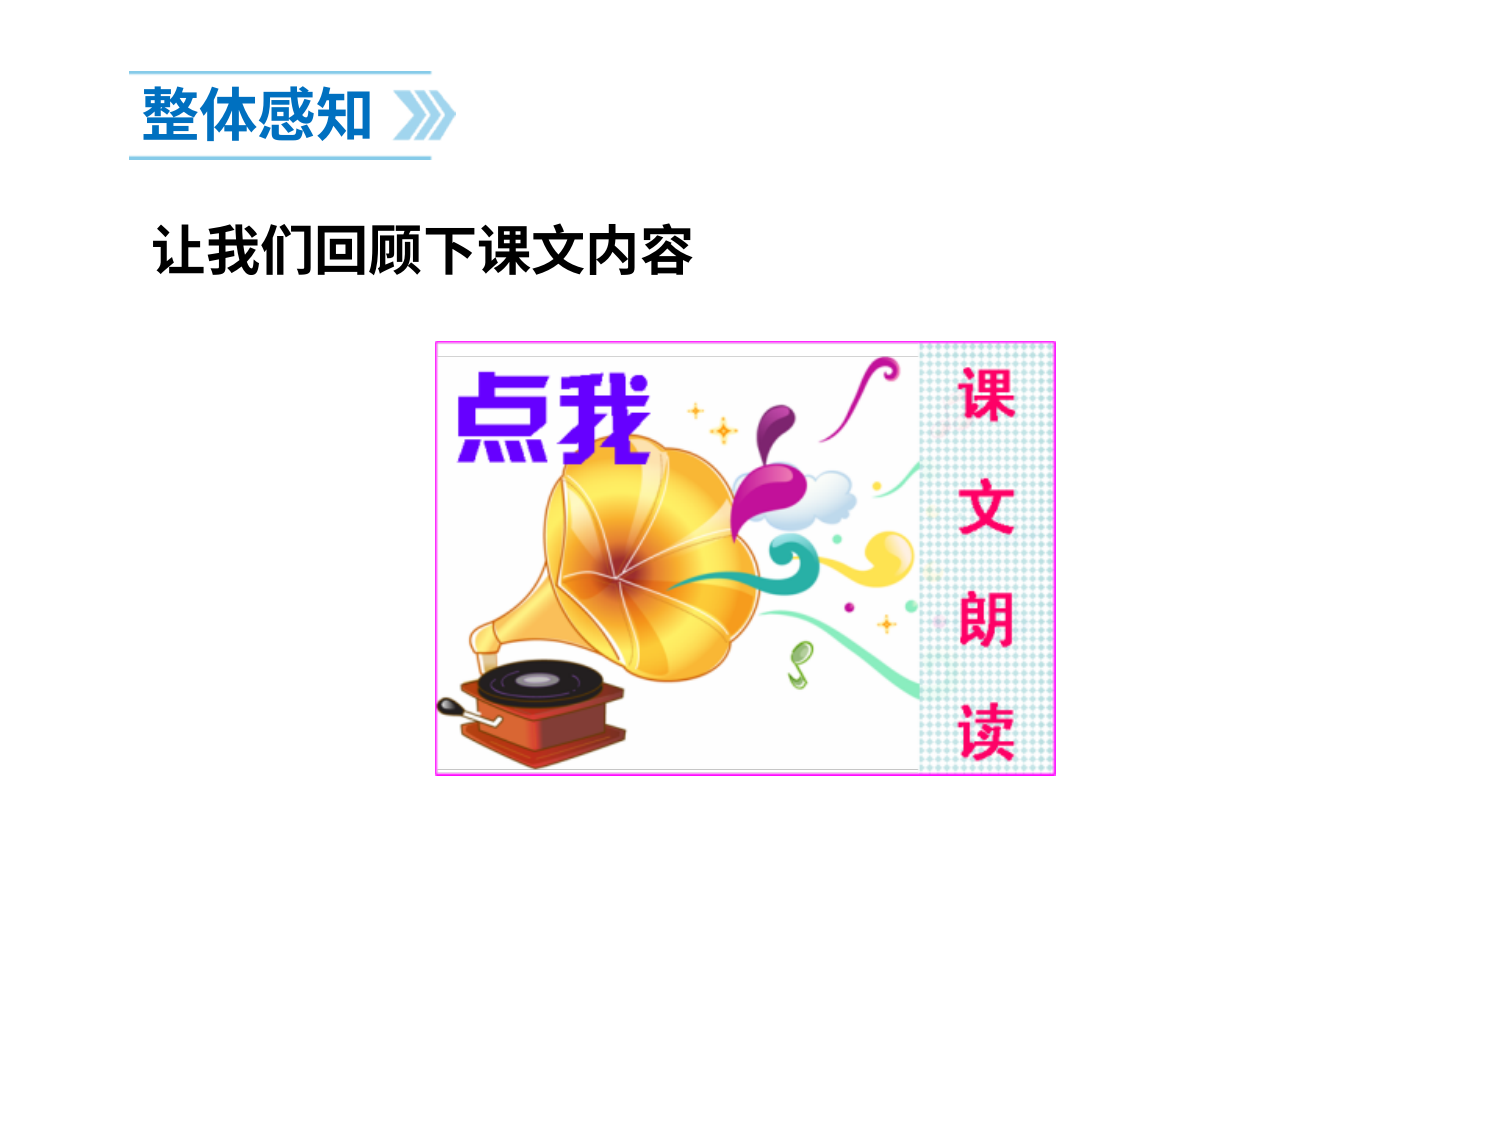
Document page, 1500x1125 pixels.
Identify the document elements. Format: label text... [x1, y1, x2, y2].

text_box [116, 70, 456, 160]
text_box 让我们回顾下课文内容 [140, 210, 1364, 288]
picture [435, 341, 1056, 776]
